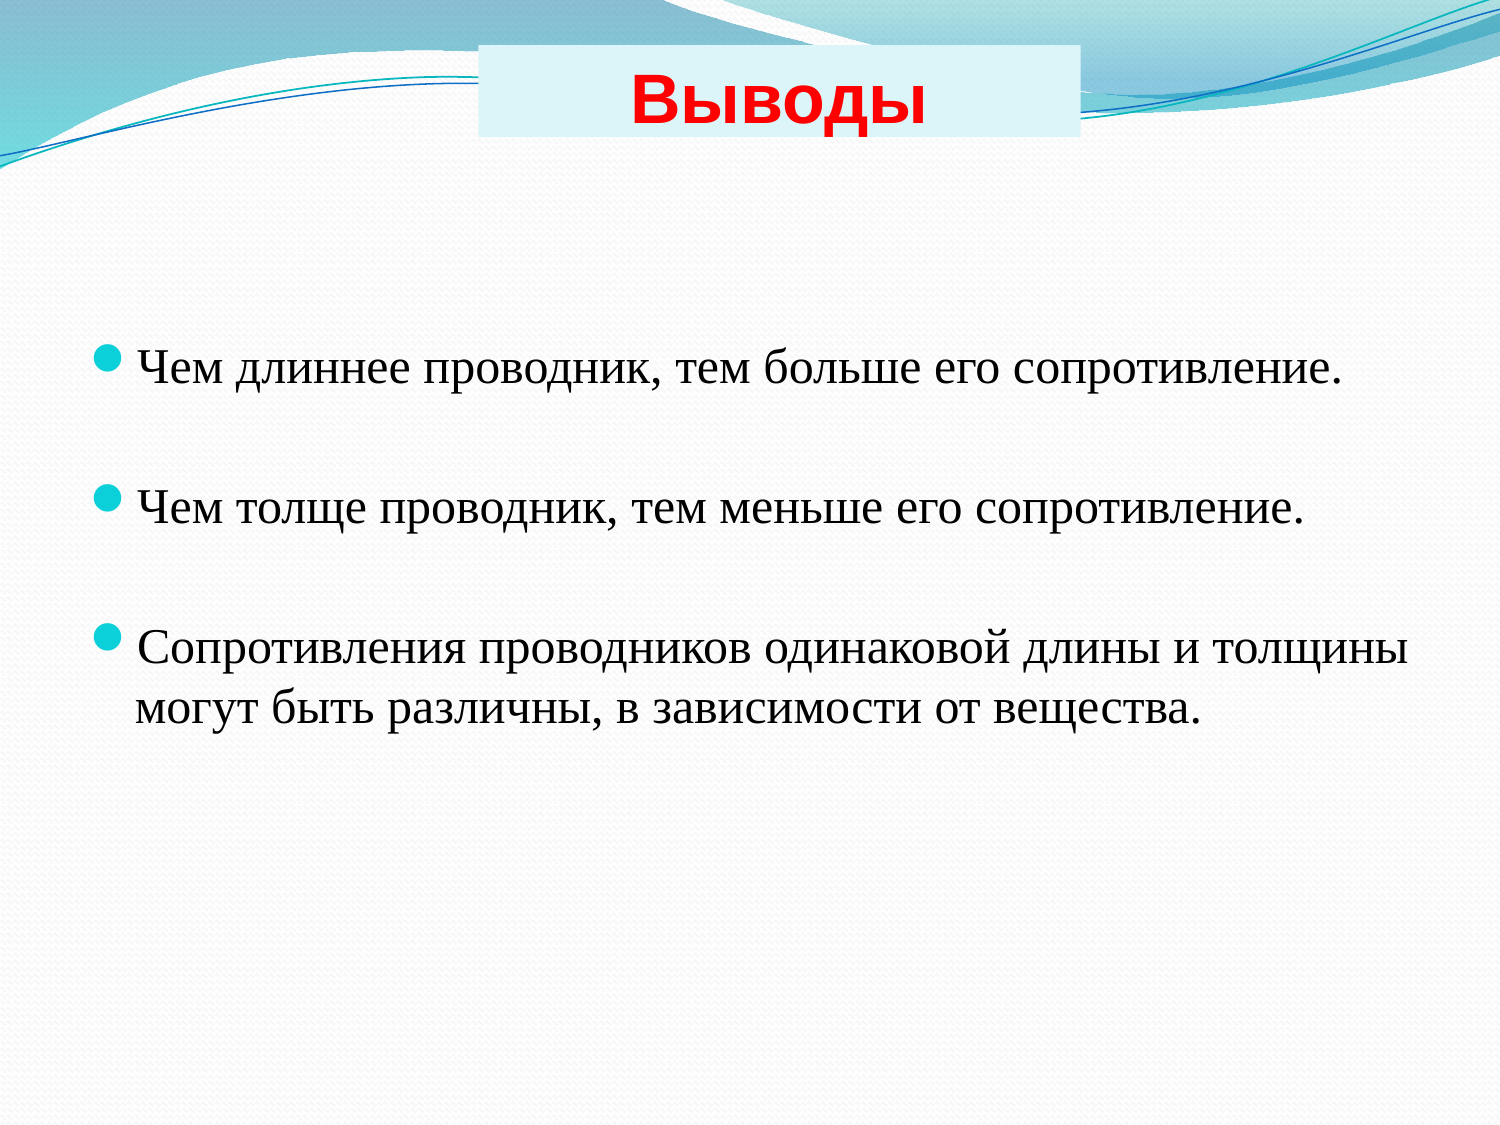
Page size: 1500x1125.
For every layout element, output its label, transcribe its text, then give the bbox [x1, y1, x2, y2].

list Чем длиннее проводник, тем больше его сопротивление. Чем толще проводник, тем меньше его сопротивление. Сопротивления проводников одинаковой длины и толщины могут быть различны, в зависимости от вещества. [75, 326, 1425, 1004]
title Выводы [478, 45, 1081, 138]
